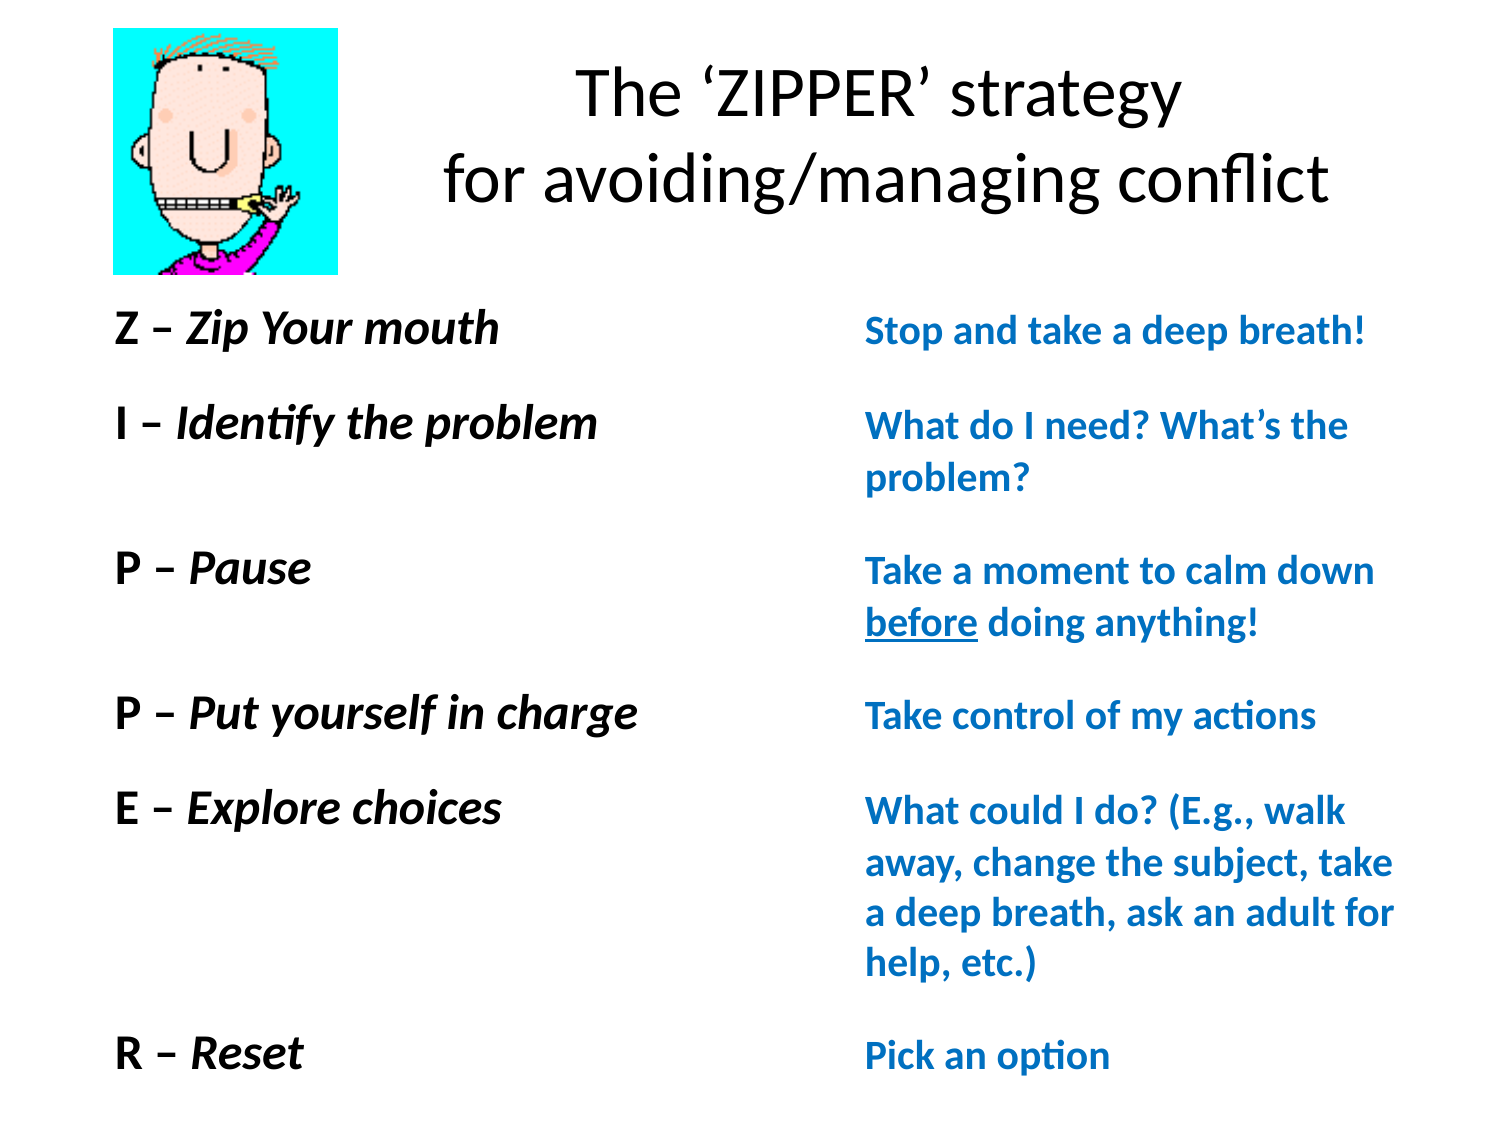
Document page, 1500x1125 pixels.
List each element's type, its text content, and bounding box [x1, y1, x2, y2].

title The ‘ZIPPER’ strategy for avoiding/managing conflict [342, 37, 1500, 225]
text_box Z – Zip Your mouth Stop and take a deep breath! I – Identify the problem What do I need? What’s the problem? P – Pause Take a moment to calm down before doing anything! P – Put yourself in charge Take control of my actions E – Explore choices What could I do? (E.g., walk away, change the subject, take a deep breath, ask an adult for help, etc.) R – Reset Pick an option [99, 287, 1413, 1088]
picture [113, 27, 338, 276]
